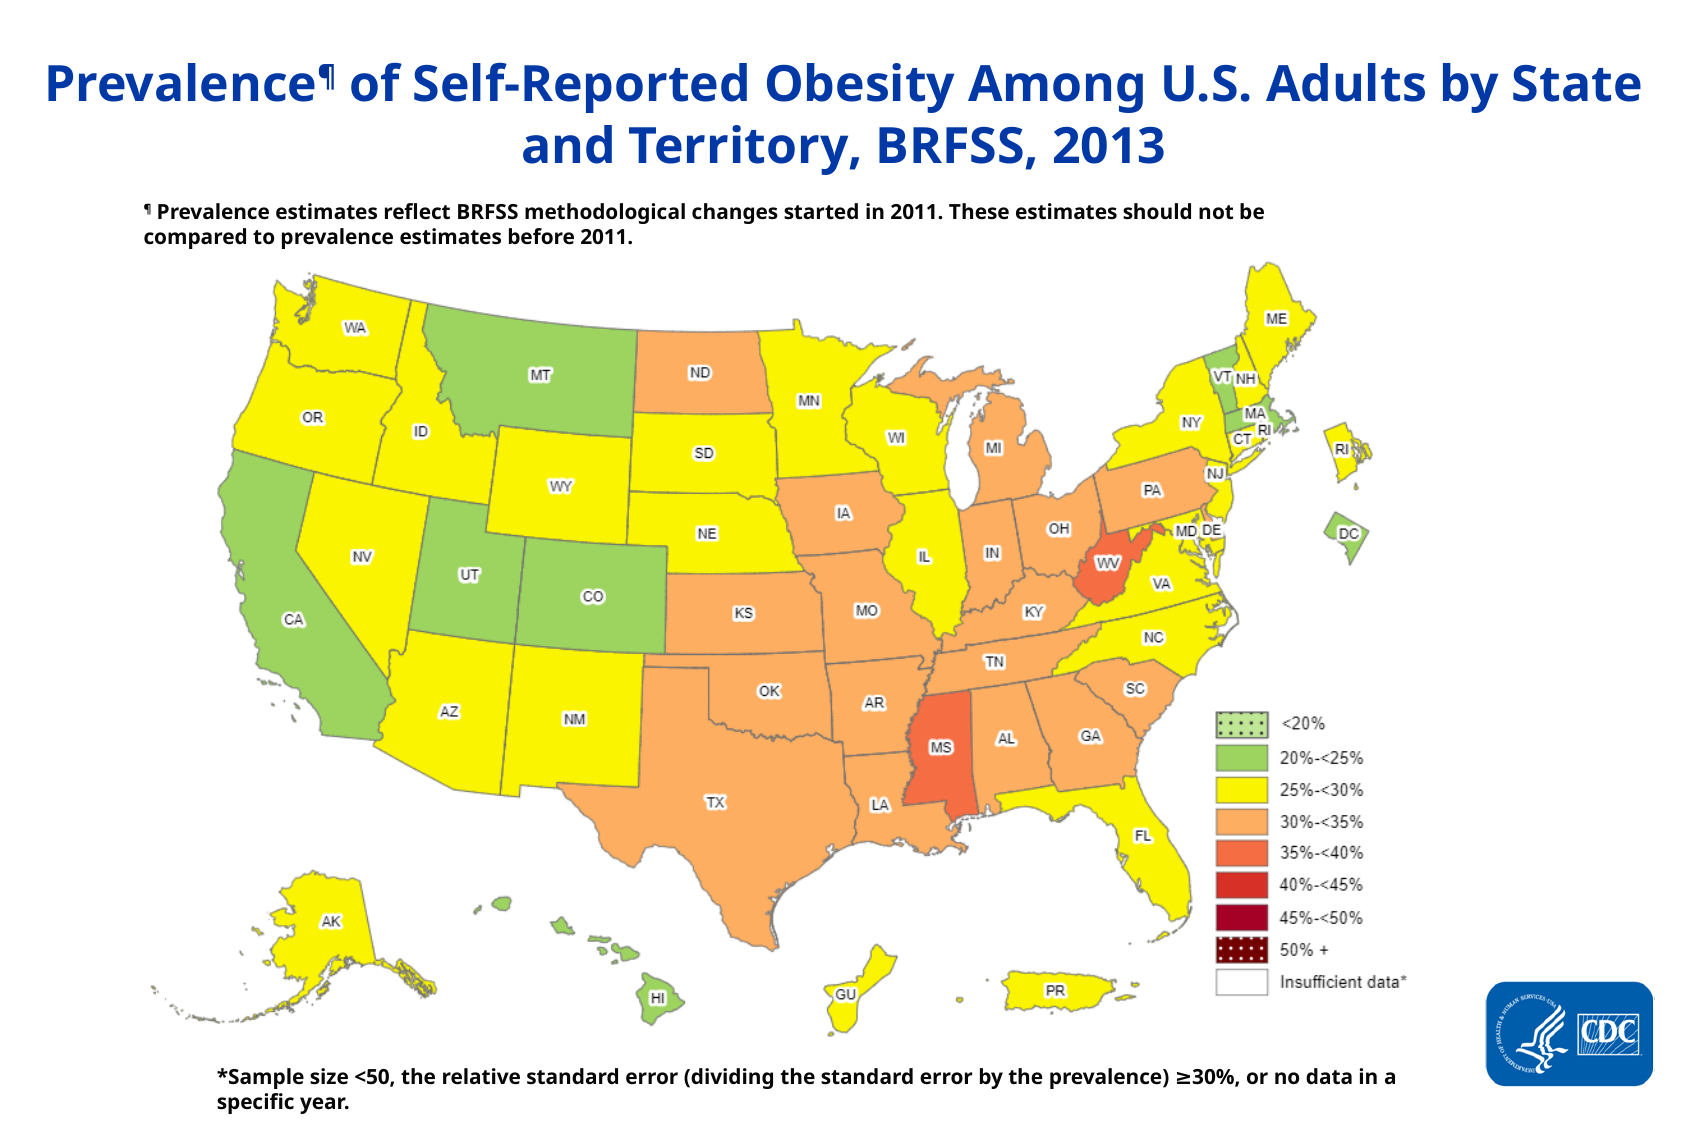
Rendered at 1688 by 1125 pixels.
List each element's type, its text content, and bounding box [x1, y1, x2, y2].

text_box *Sample size <50, the relative standard error (dividing the standard error by the prevalence) ≥30%, or no data in a specific year. [202, 1059, 1430, 1122]
picture [141, 256, 1433, 1052]
picture [1484, 980, 1655, 1090]
text_box ¶ Prevalence estimates reflect BRFSS methodological changes started in 2011. These estimates should not be compared to prevalence estimates before 2011. [128, 191, 1489, 257]
title Prevalence¶ of Self-Reported Obesity Among U.S. Adults by State and Territory, BRFSS, 2013 [0, 47, 1688, 182]
